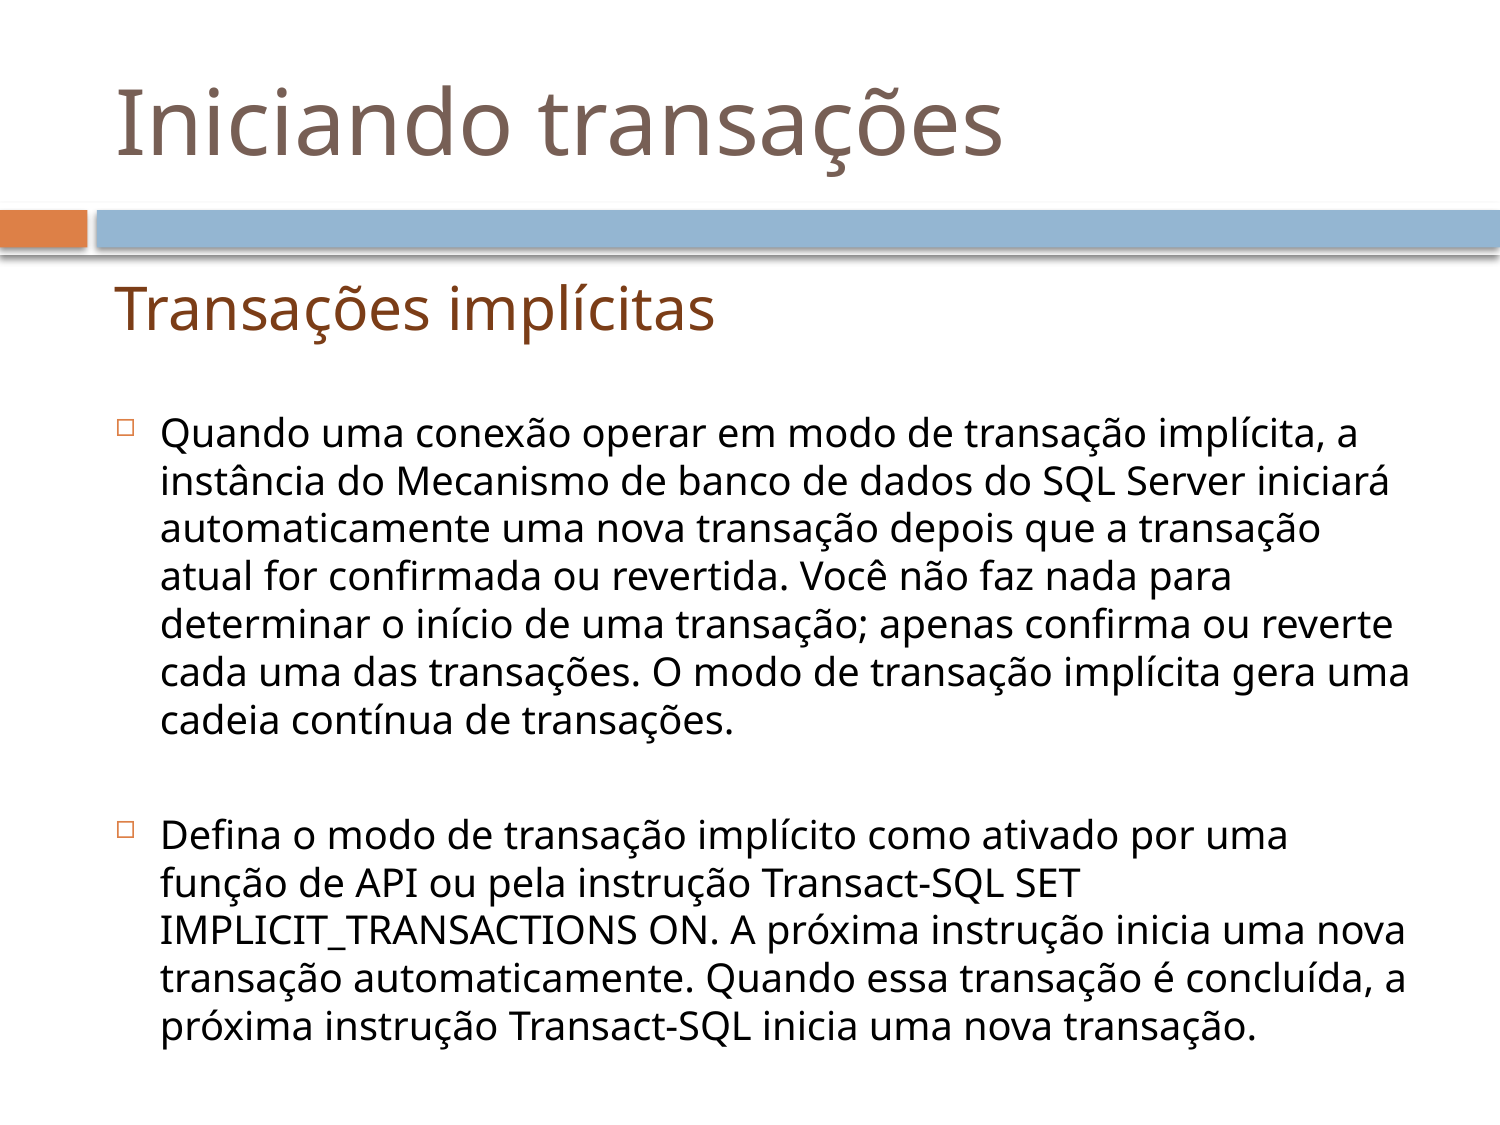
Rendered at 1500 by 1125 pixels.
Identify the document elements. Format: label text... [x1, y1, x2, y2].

title Iniciando transações [100, 37, 1438, 200]
list Quando uma conexão operar em modo de transação implícita, a instância do Mecanismo de banco de dados do SQL Server iniciará automaticamente uma nova transação depois que a transação atual for confirmada ou revertida. Você não faz nada para determinar o início de uma transação; apenas confirma ou reverte cada uma das transações. O modo de transação implícita gera uma cadeia contínua de transações. Defina o modo de transação implícito como ativado por uma função de API ou pela instrução Transact-SQL SET IMPLICIT_TRANSACTIONS ON. A próxima instrução inicia uma nova transação automaticamente. Quando essa transação é concluída, a próxima instrução Transact-SQL inicia uma nova transação. [100, 399, 1438, 1075]
text_box Transações implícitas [99, 262, 1438, 350]
